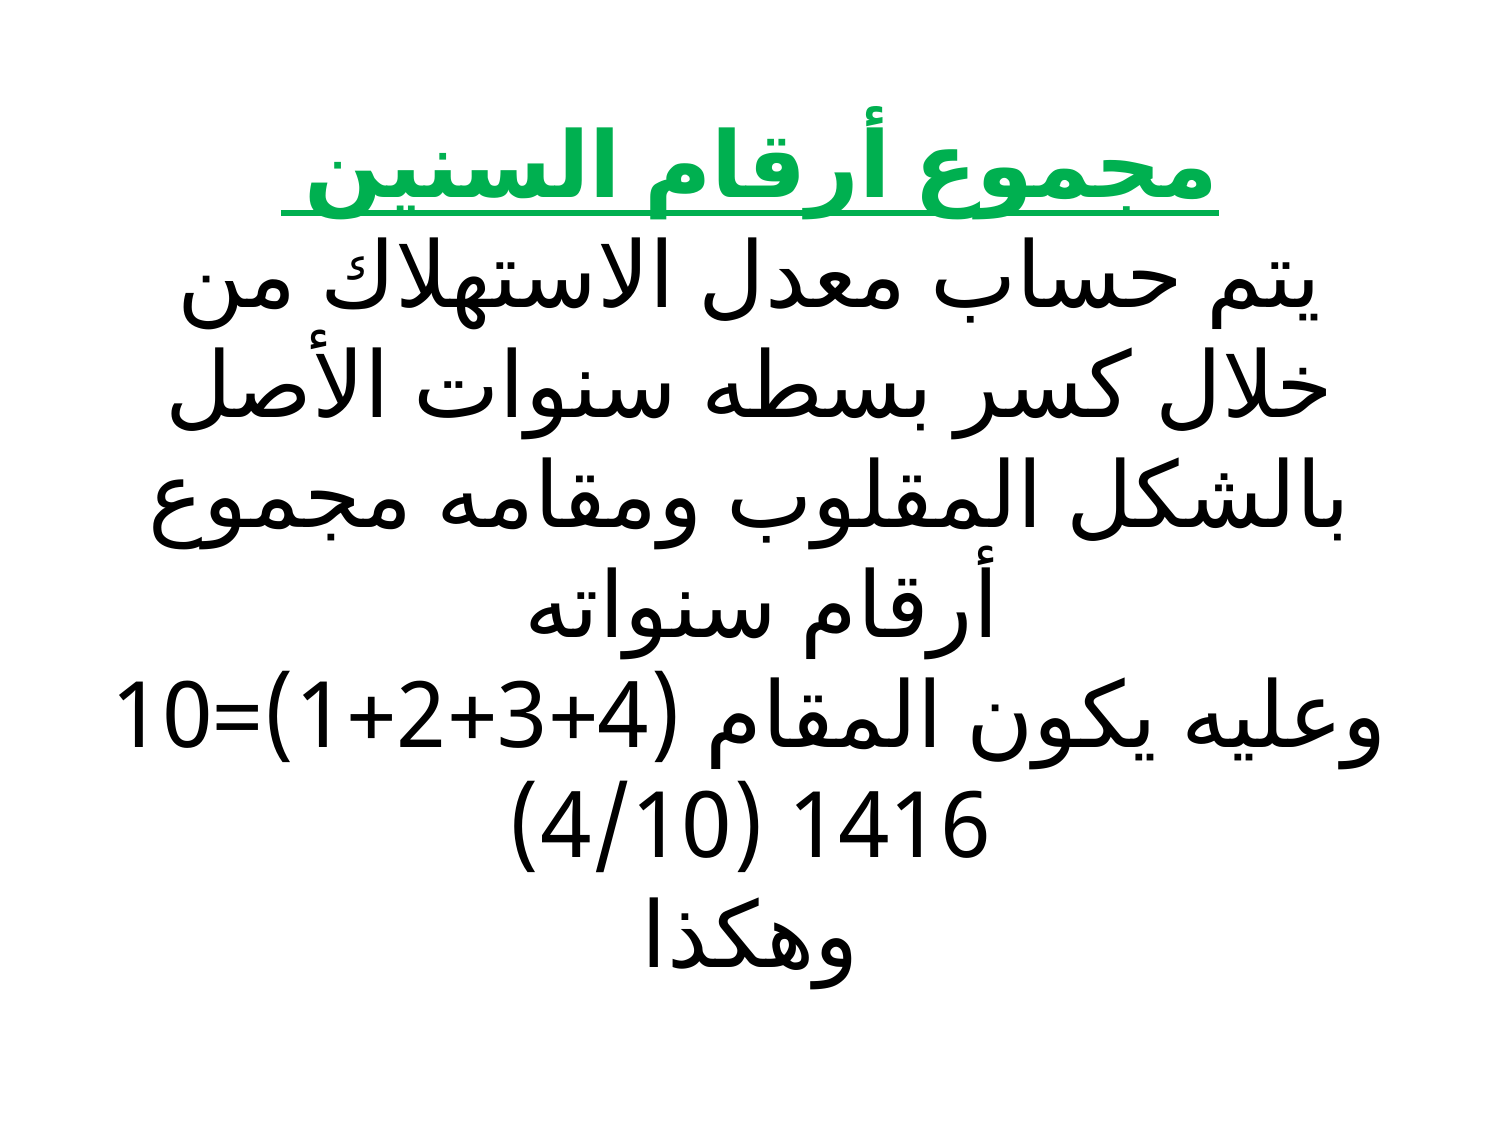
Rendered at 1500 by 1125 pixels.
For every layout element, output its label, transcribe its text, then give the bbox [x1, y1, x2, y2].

title مجموع أرقام السنين يتم حساب معدل الاستهلاك من خلال كسر بسطه سنوات الأصل بالشكل المقلوب ومقامه مجموع أرقام سنواته وعليه يكون المقام (4+3+2+1)=10 1416 (4/10) وهكذا [75, 45, 1425, 1047]
